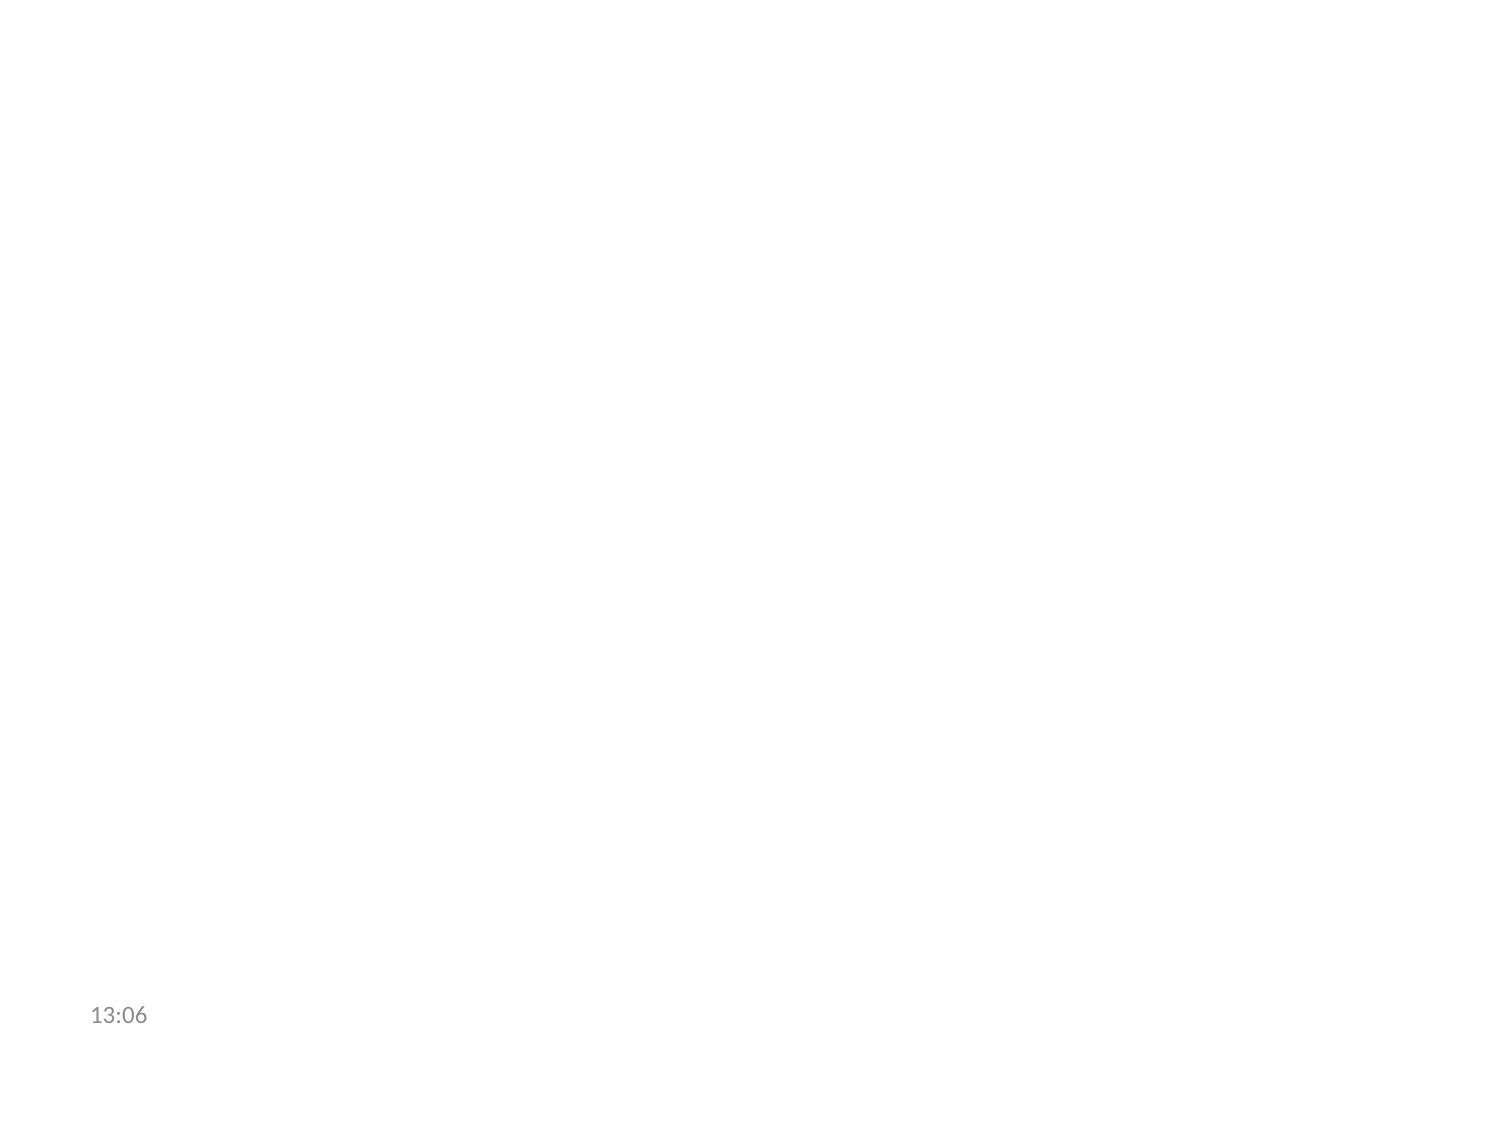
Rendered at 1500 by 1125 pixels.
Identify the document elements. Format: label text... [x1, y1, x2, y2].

text_box 15:35 [75, 983, 425, 1044]
